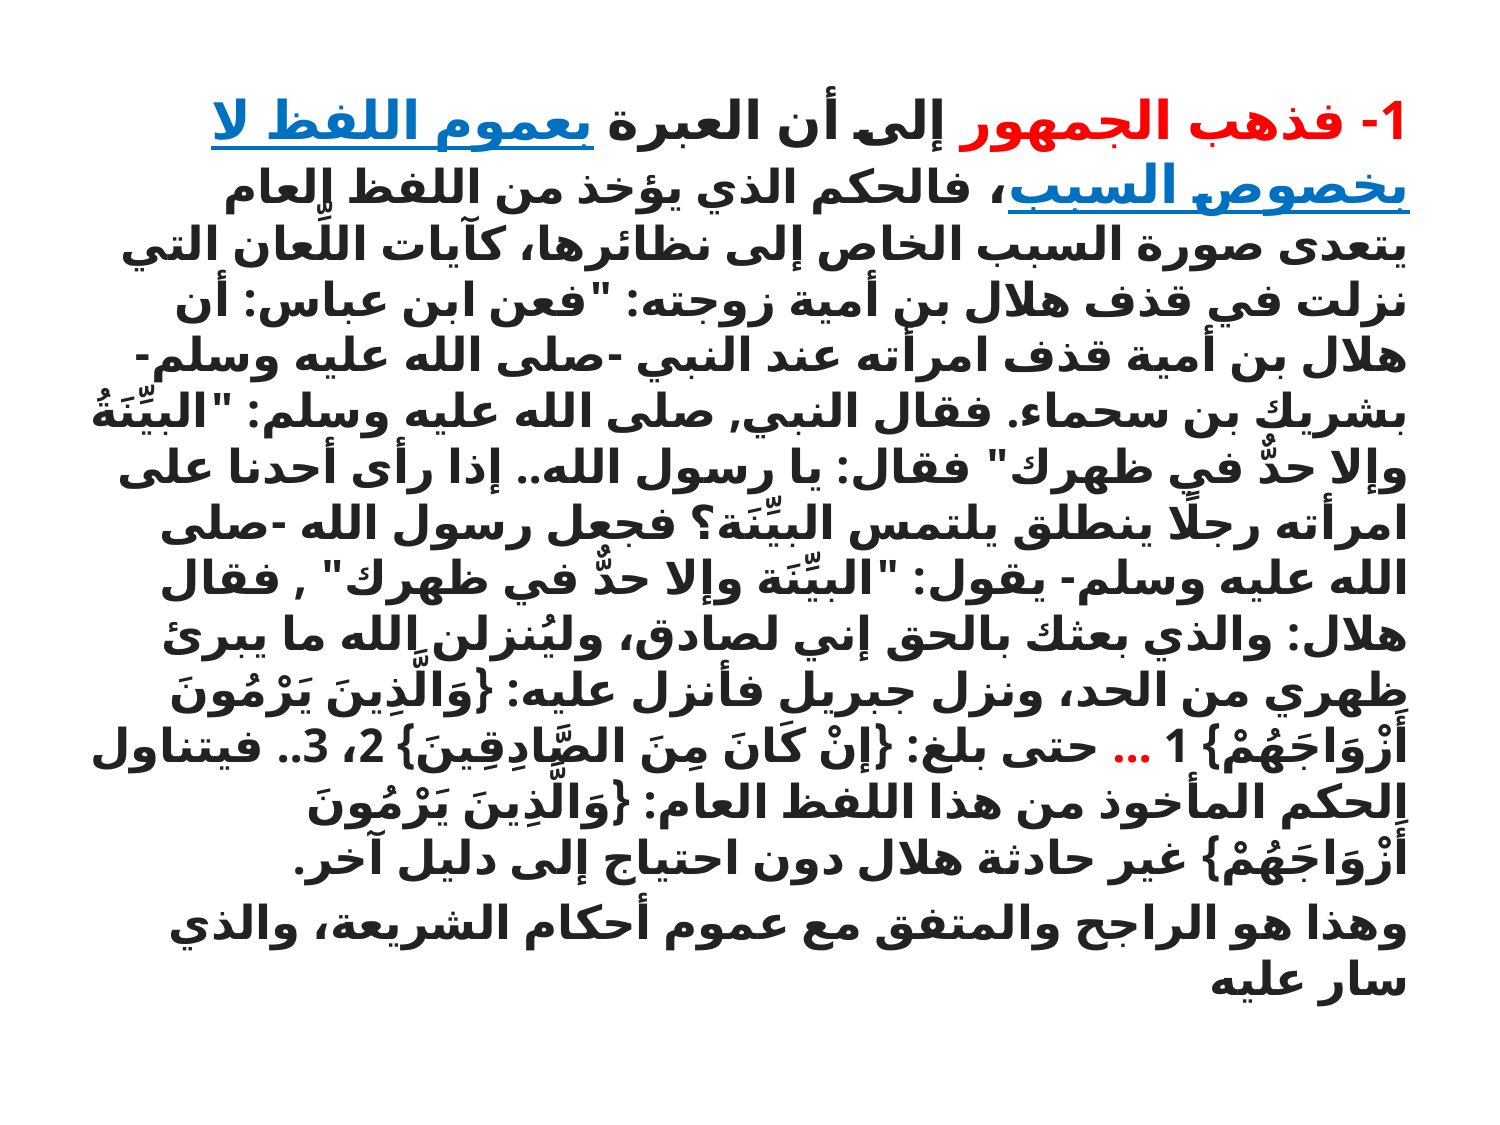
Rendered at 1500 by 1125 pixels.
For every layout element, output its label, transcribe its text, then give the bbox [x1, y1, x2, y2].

list 1- فذهب الجمهور إلى أن العبرة بعموم اللفظ لا بخصوص السبب، فالحكم الذي يؤخذ من اللفظ العام يتعدى صورة السبب الخاص إلى نظائرها، كآيات اللِّعان التي نزلت في قذف هلال بن أمية زوجته: "فعن ابن عباس: أن هلال بن أمية قذف امرأته عند النبي -صلى الله عليه وسلم- بشريك بن سحماء. فقال النبي, صلى الله عليه وسلم: "البيِّنَةُ وإلا حدٌّ في ظهرك" فقال: يا رسول الله.. إذا رأى أحدنا على امرأته رجلًا ينطلق يلتمس البيِّنَة؟ فجعل رسول الله -صلى الله عليه وسلم- يقول: "البيِّنَة وإلا حدٌّ في ظهرك" , فقال هلال: والذي بعثك بالحق إني لصادق، وليُنزلن الله ما يبرئ ظهري من الحد، ونزل جبريل فأنزل عليه: {وَالَّذِينَ يَرْمُونَ أَزْوَاجَهُمْ} 1 ... حتى بلغ: {إنْ كَانَ مِنَ الصَّادِقِينَ} 2، 3.. فيتناول الحكم المأخوذ من هذا اللفظ العام: {وَالَّذِينَ يَرْمُونَ أَزْوَاجَهُمْ} غير حادثة هلال دون احتياج إلى دليل آخر. وهذا هو الراجح والمتفق مع عموم أحكام الشريعة، والذي سار عليه [75, 78, 1425, 1035]
